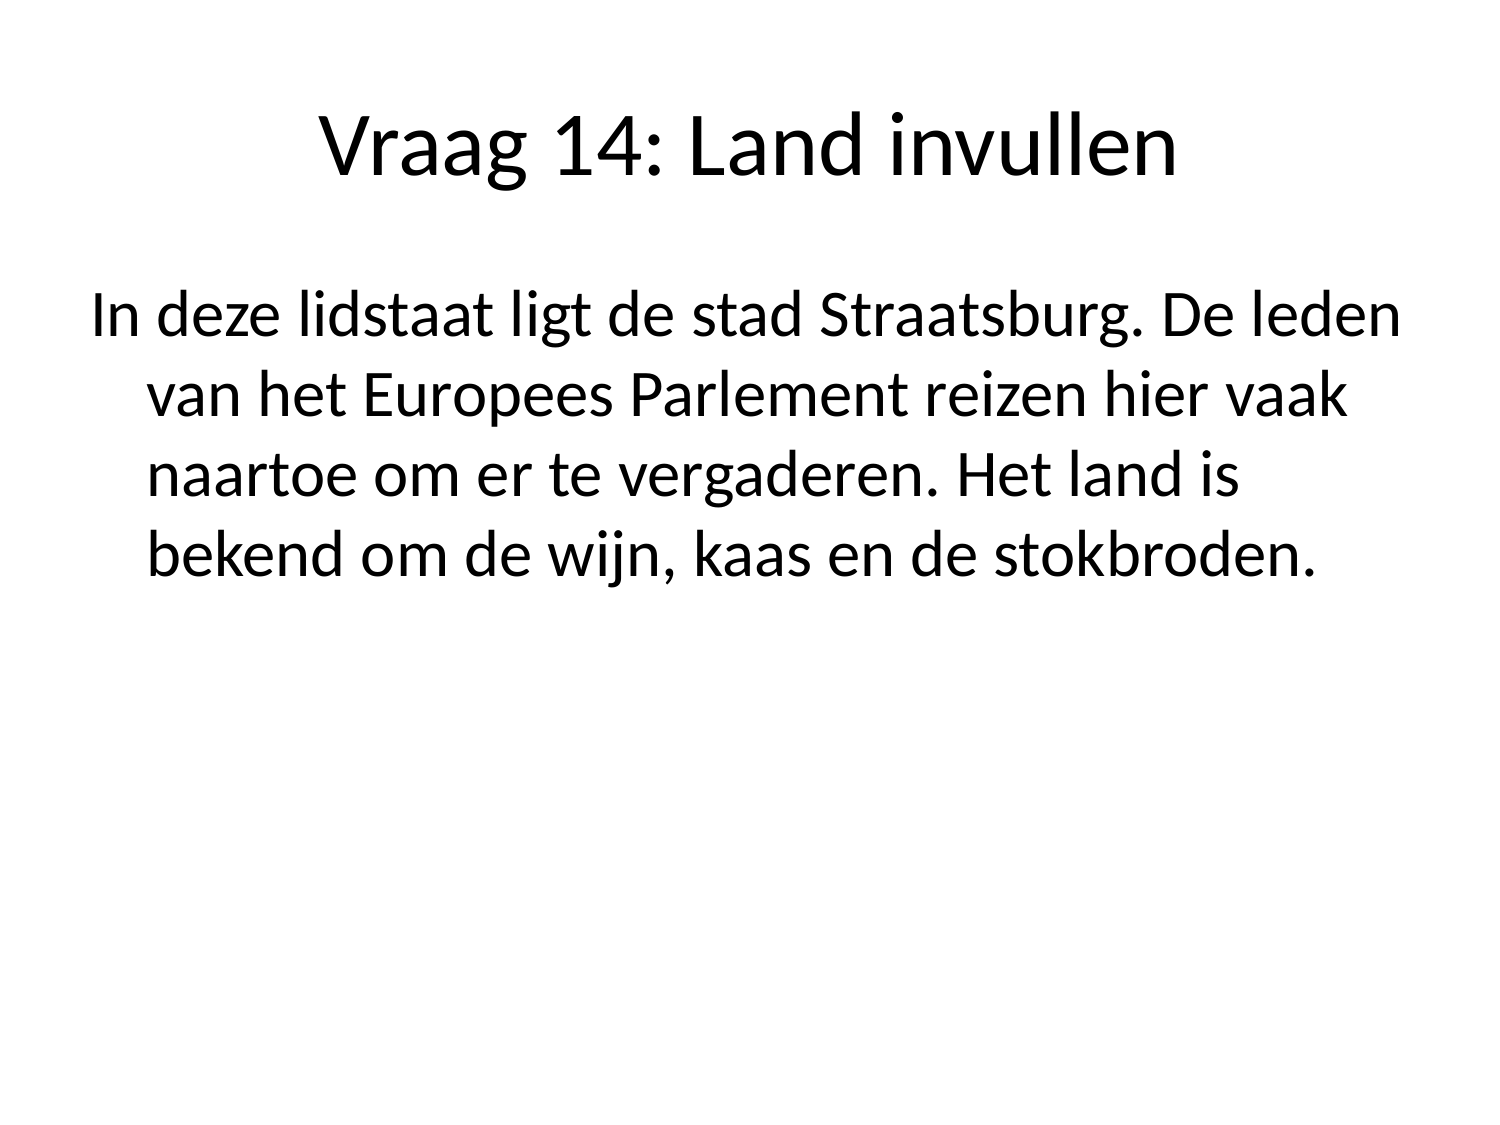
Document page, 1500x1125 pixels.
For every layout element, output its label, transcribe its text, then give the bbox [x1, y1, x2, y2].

list In deze lidstaat ligt de stad Straatsburg. De leden van het Europees Parlement reizen hier vaak naartoe om er te vergaderen. Het land is bekend om de wijn, kaas en de stokbroden. [75, 262, 1425, 1005]
title Vraag 14: Land invullen [75, 45, 1425, 233]
